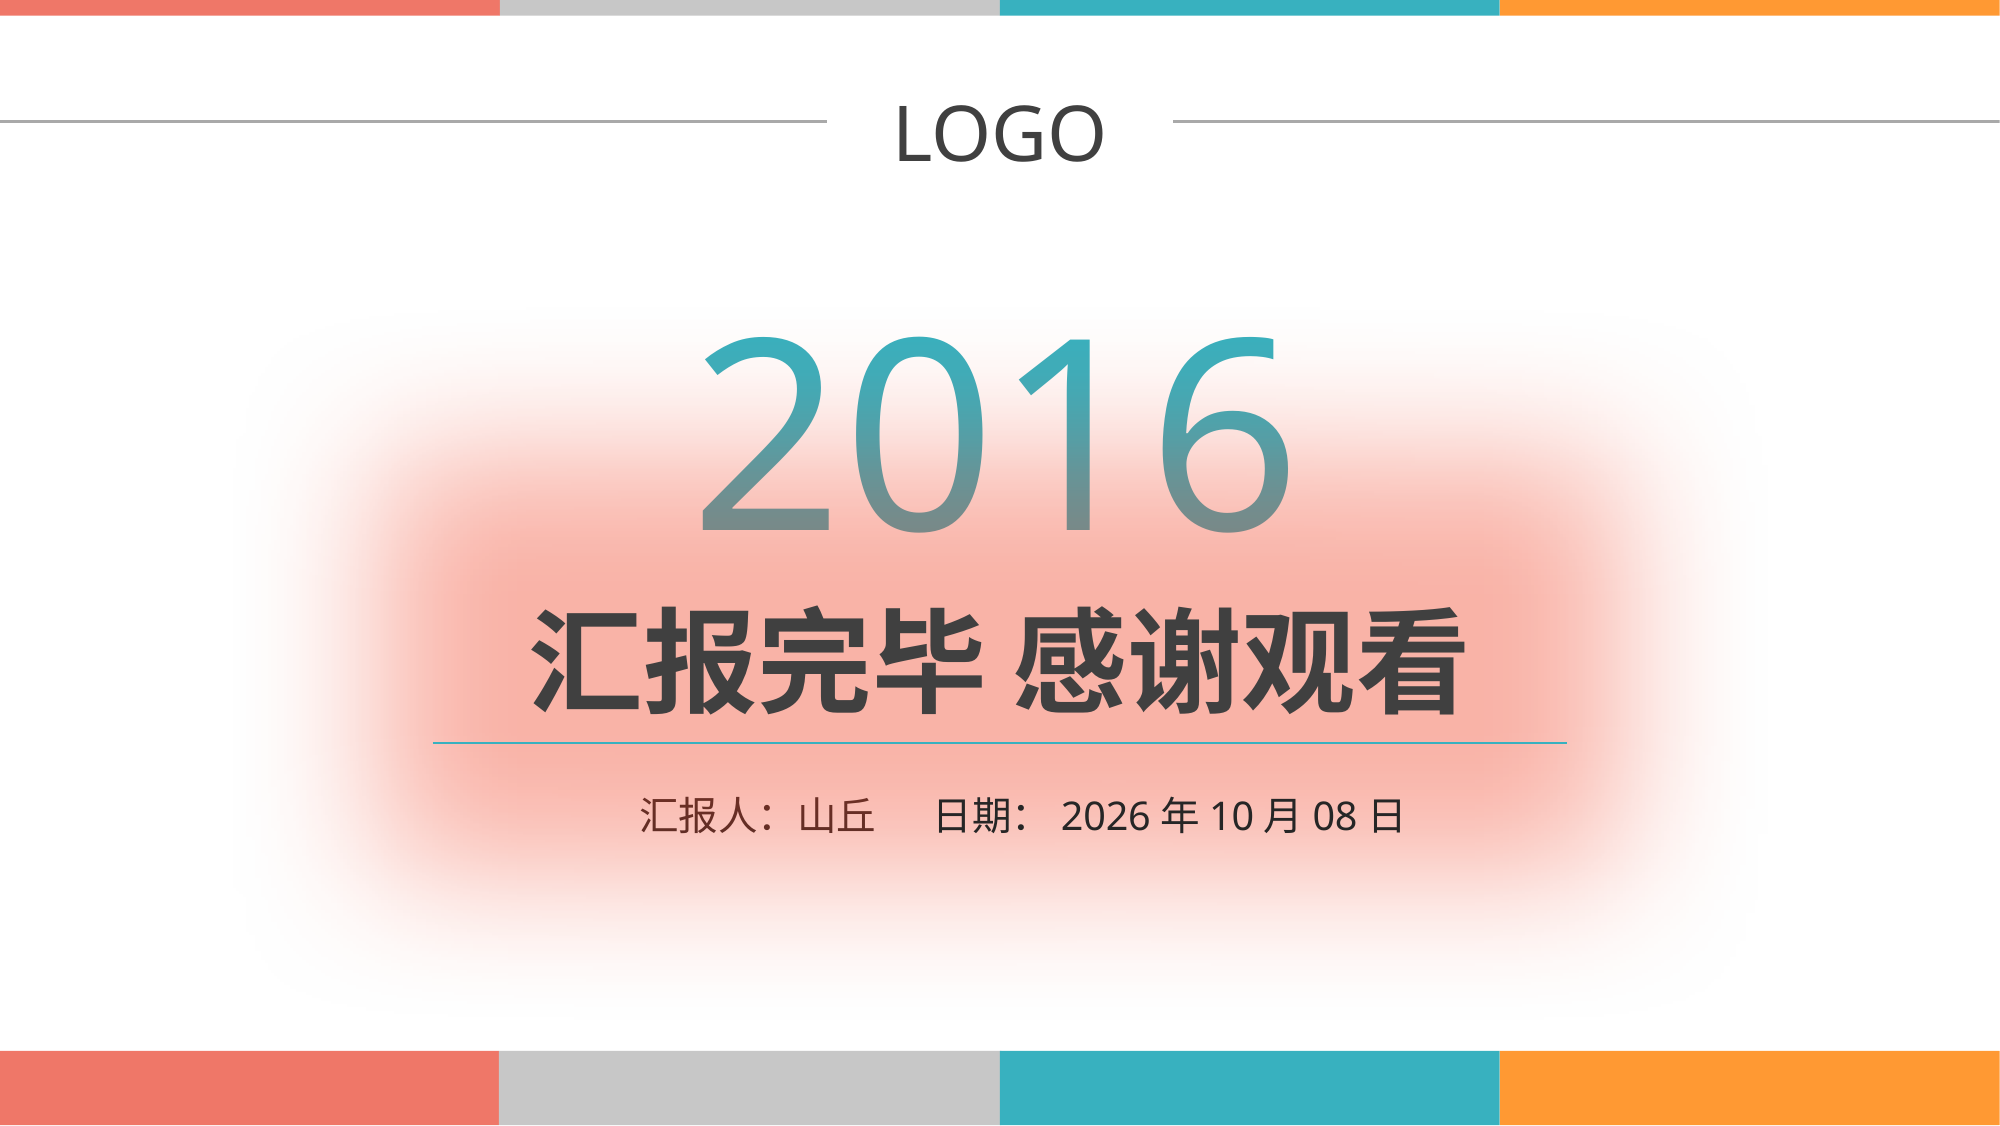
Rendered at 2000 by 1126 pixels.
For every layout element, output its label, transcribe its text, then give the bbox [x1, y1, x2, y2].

text_box [998, 0, 1498, 18]
text_box [1498, 1049, 2000, 1126]
text_box 汇报人：山丘 [624, 783, 892, 847]
text_box [498, 0, 998, 18]
text_box [1498, 0, 2000, 18]
text_box [0, 1049, 497, 1126]
text_box [998, 1049, 1498, 1126]
text_box [497, 1049, 998, 1126]
text_box 日期：2026年10月08日 [917, 783, 1422, 847]
text_box 2016 [675, 255, 1316, 591]
text_box [0, 0, 498, 18]
text_box LOGO [872, 74, 1129, 187]
